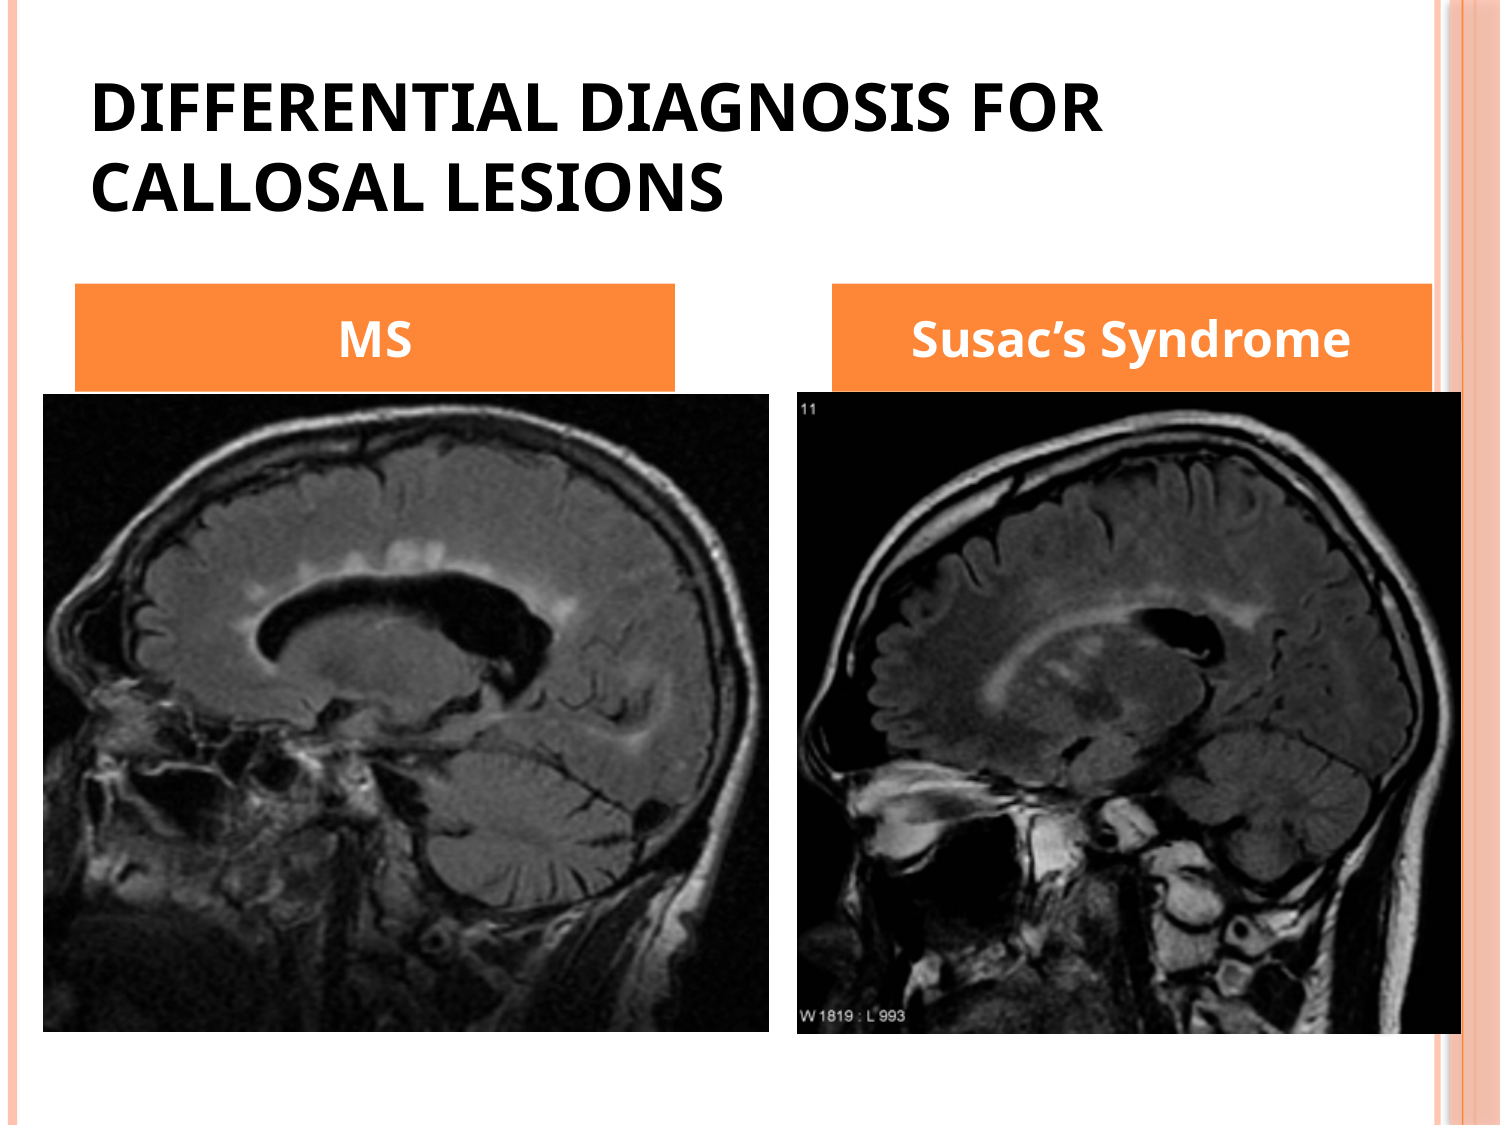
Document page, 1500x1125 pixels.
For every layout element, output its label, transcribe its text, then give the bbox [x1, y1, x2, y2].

title Differential diagnosis for Callosal Lesions [75, 44, 1313, 233]
list Susac’s Syndrome [832, 283, 1433, 388]
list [43, 393, 769, 1033]
list MS [75, 283, 675, 391]
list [796, 391, 1461, 1035]
